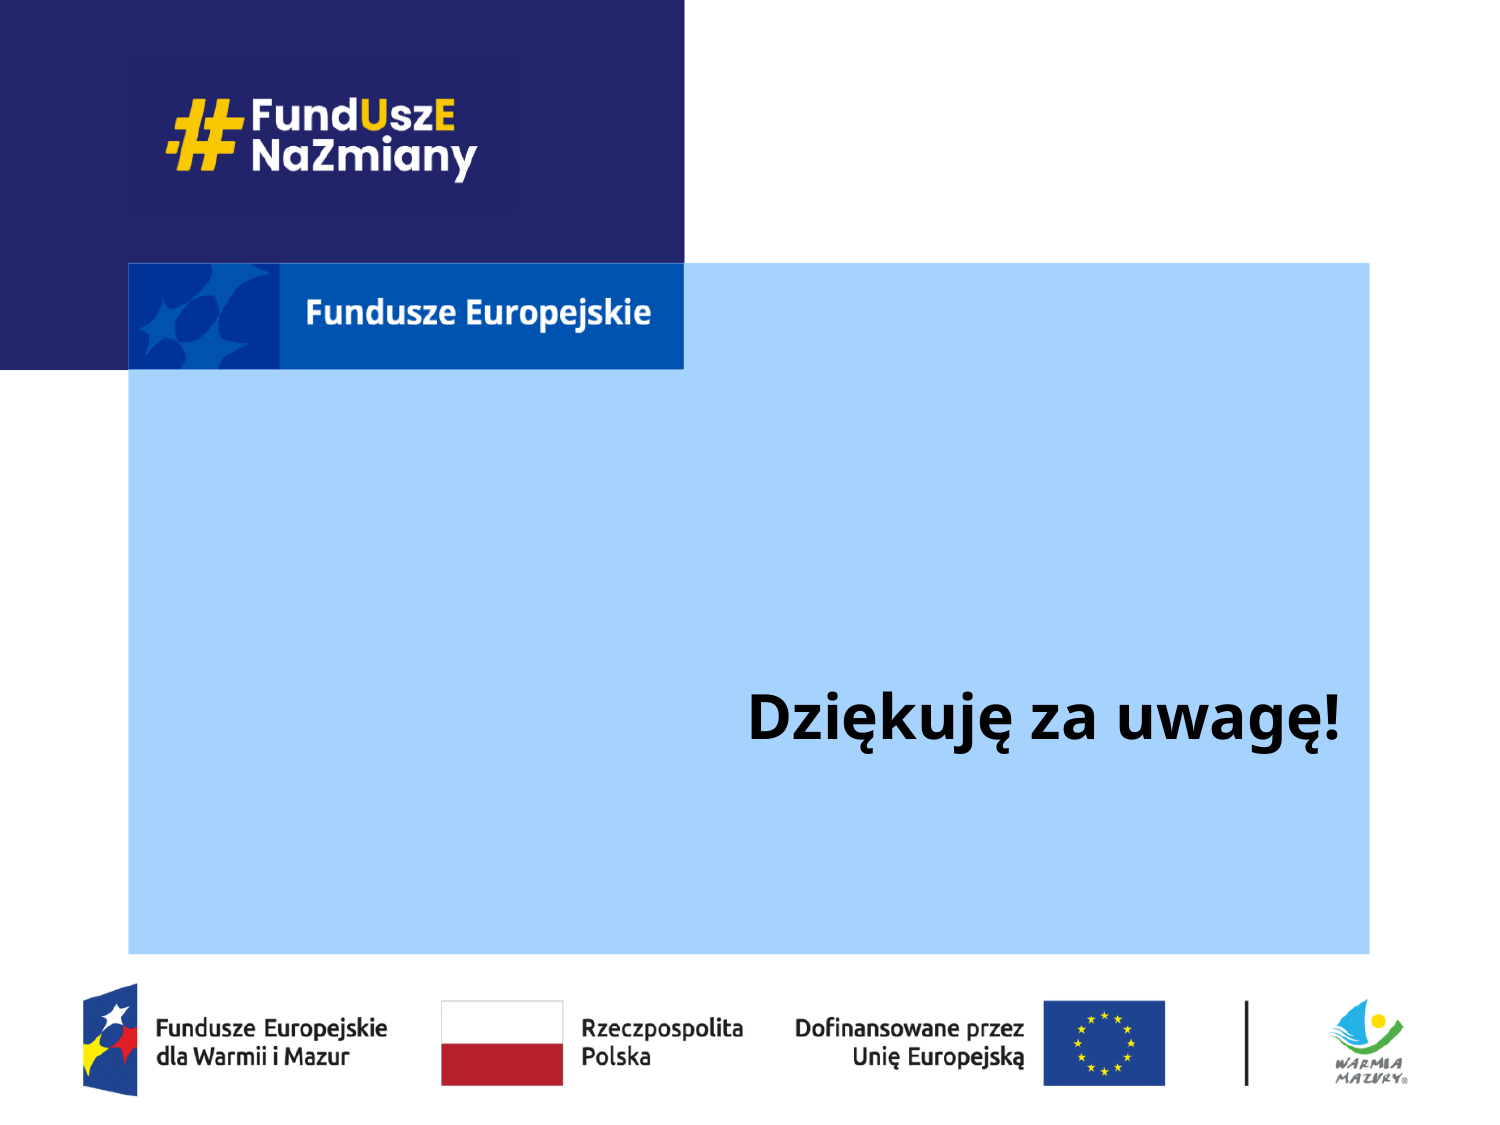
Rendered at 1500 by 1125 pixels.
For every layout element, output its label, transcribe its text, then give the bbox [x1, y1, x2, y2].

title Dziękuję za uwagę! [232, 631, 1358, 807]
picture [0, 0, 1499, 1125]
